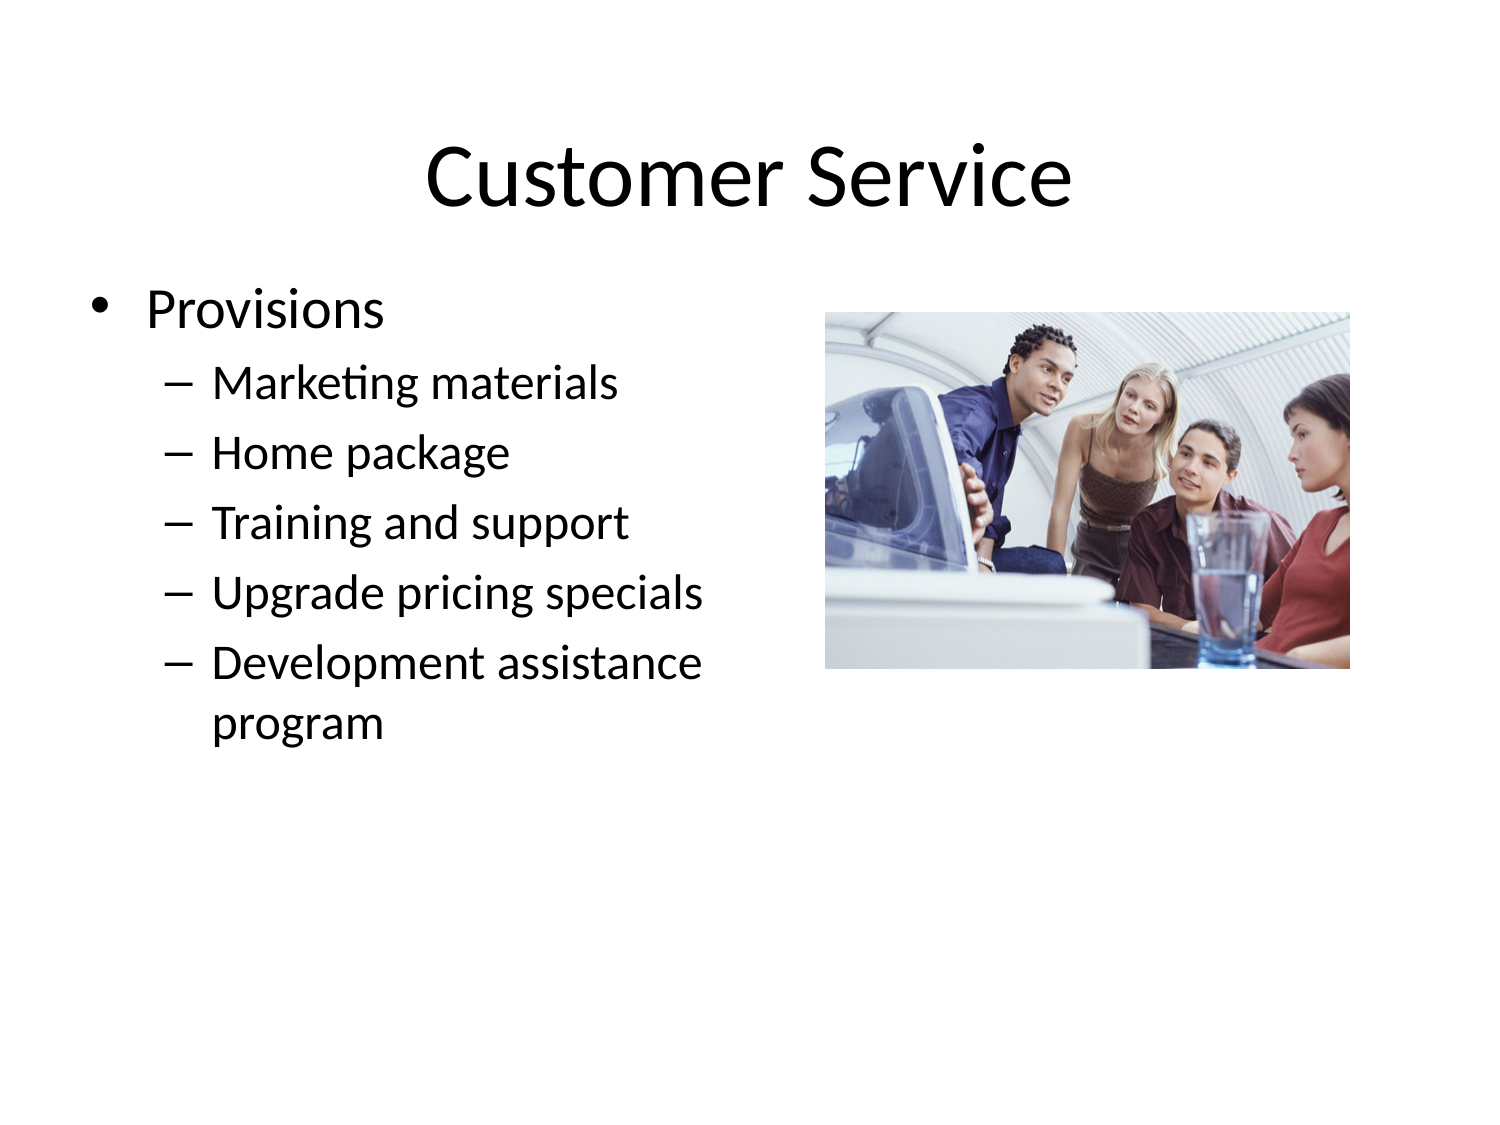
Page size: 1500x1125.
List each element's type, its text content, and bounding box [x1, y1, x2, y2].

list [824, 312, 1350, 669]
list Provisions Marketing materials Home package Training and support Upgrade pricing specials Development assistance program [75, 262, 738, 1005]
title Customer Service [75, 45, 1425, 233]
